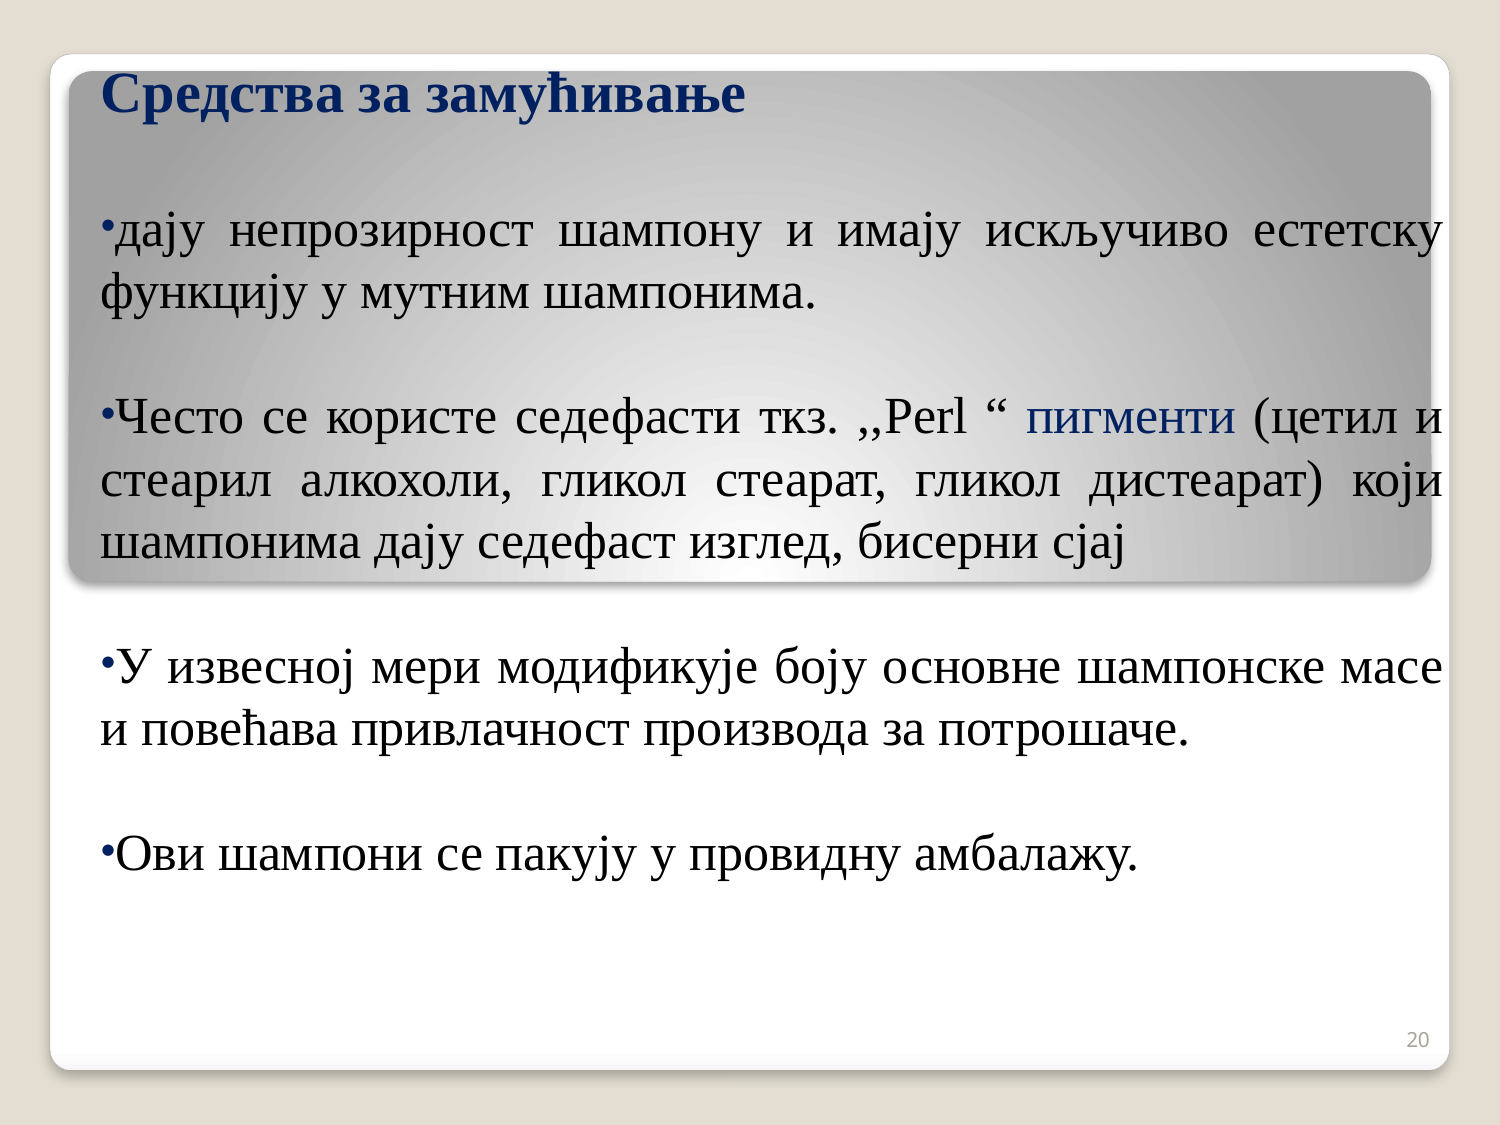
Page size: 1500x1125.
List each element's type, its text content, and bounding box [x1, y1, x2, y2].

subtitle Средства за замућивање дају непрозирност шампону и имају искључиво естетску функцију у мутним шампонима. Често се користе седефасти ткз. ,,Perl “ пигменти (цетил и стеарил алкохоли, гликол стеарат, гликол дистеарат) који шампонима дају седефаст изглед, бисерни сјај У извесној мери модификује боју основне шампонске масе и повећава привлачност производа за потрошаче. Ови шампони се пакују у провидну амбалажу. [64, 54, 1459, 1083]
slide_number 20 [1369, 1002, 1445, 1063]
